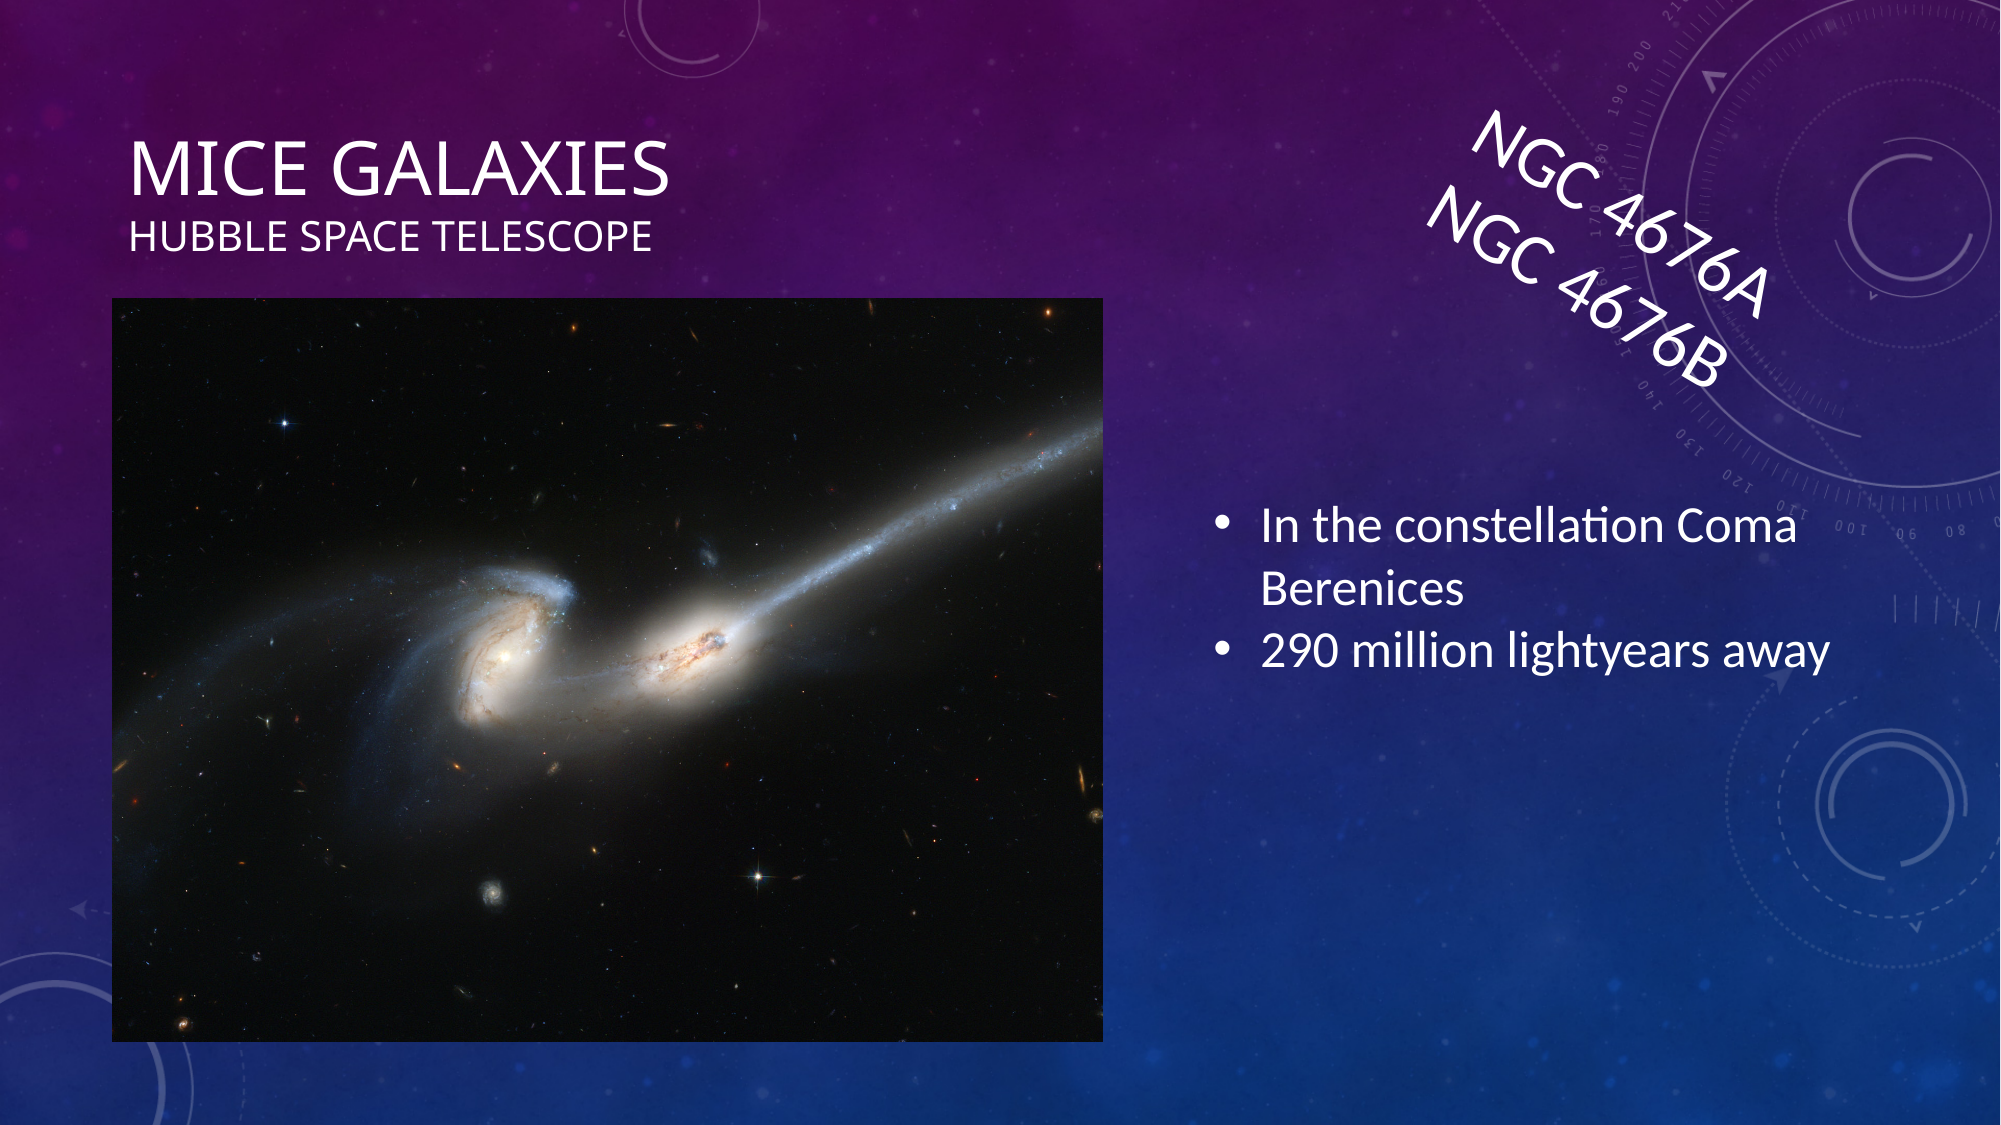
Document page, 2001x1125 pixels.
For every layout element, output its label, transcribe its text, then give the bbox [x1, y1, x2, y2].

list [112, 297, 1104, 1042]
title Mice Galaxies hubble Space telescope [112, 70, 1525, 310]
title Mice Galaxies hubble Space telescope [1497, 70, 1775, 236]
picture [0, 0, 2001, 1125]
text_box In the constellation Coma Berenices 290 million lightyears away [1198, 483, 1848, 731]
text_box NGC 4676A NGC 4676B [1399, 70, 1822, 428]
